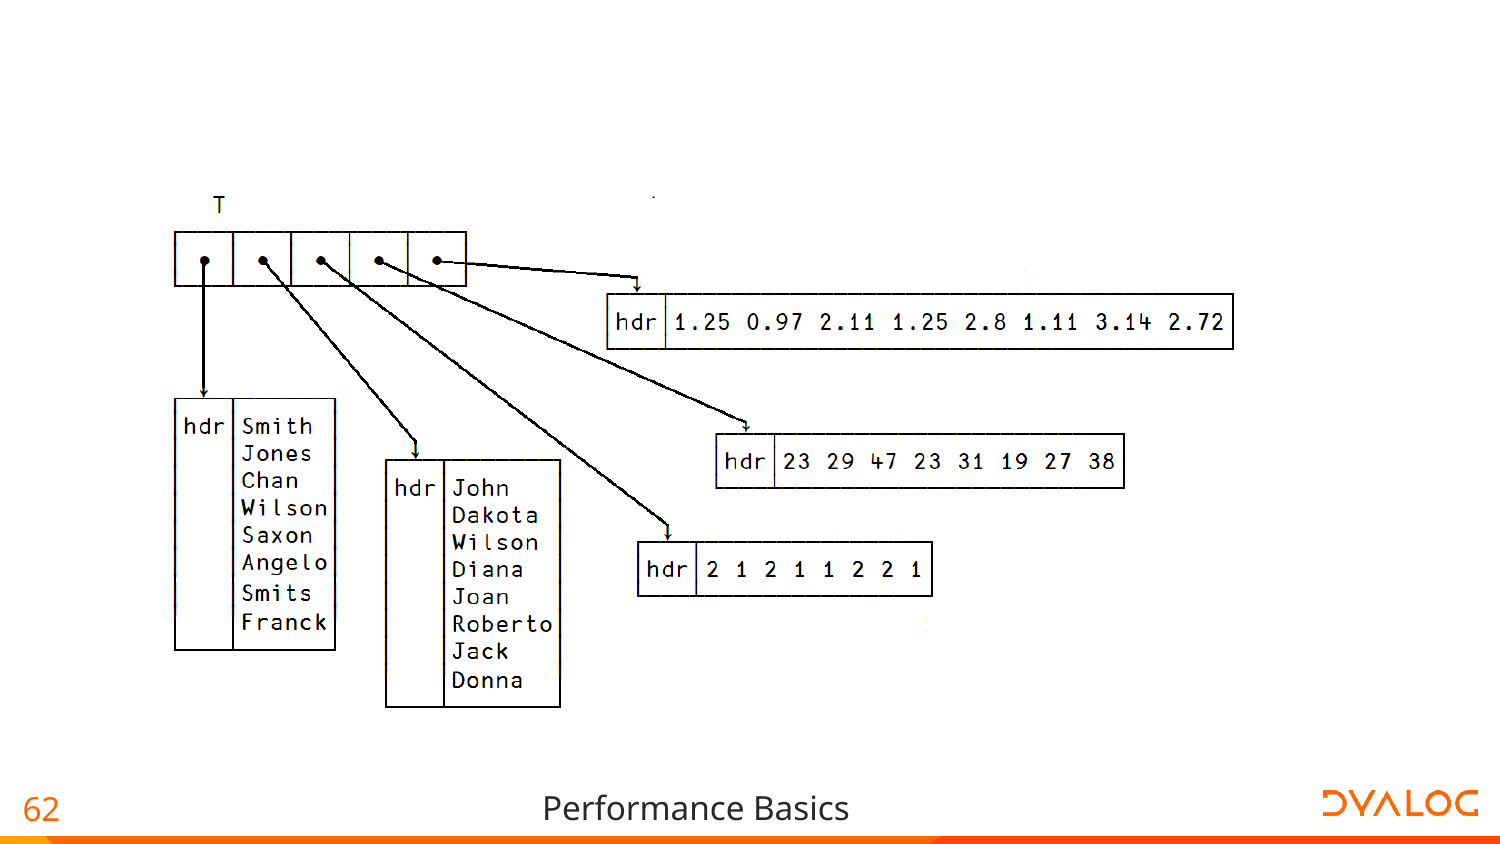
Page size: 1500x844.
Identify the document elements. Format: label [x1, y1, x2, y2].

picture [1323, 790, 1478, 816]
list [171, 193, 1329, 712]
picture [0, 836, 1500, 844]
